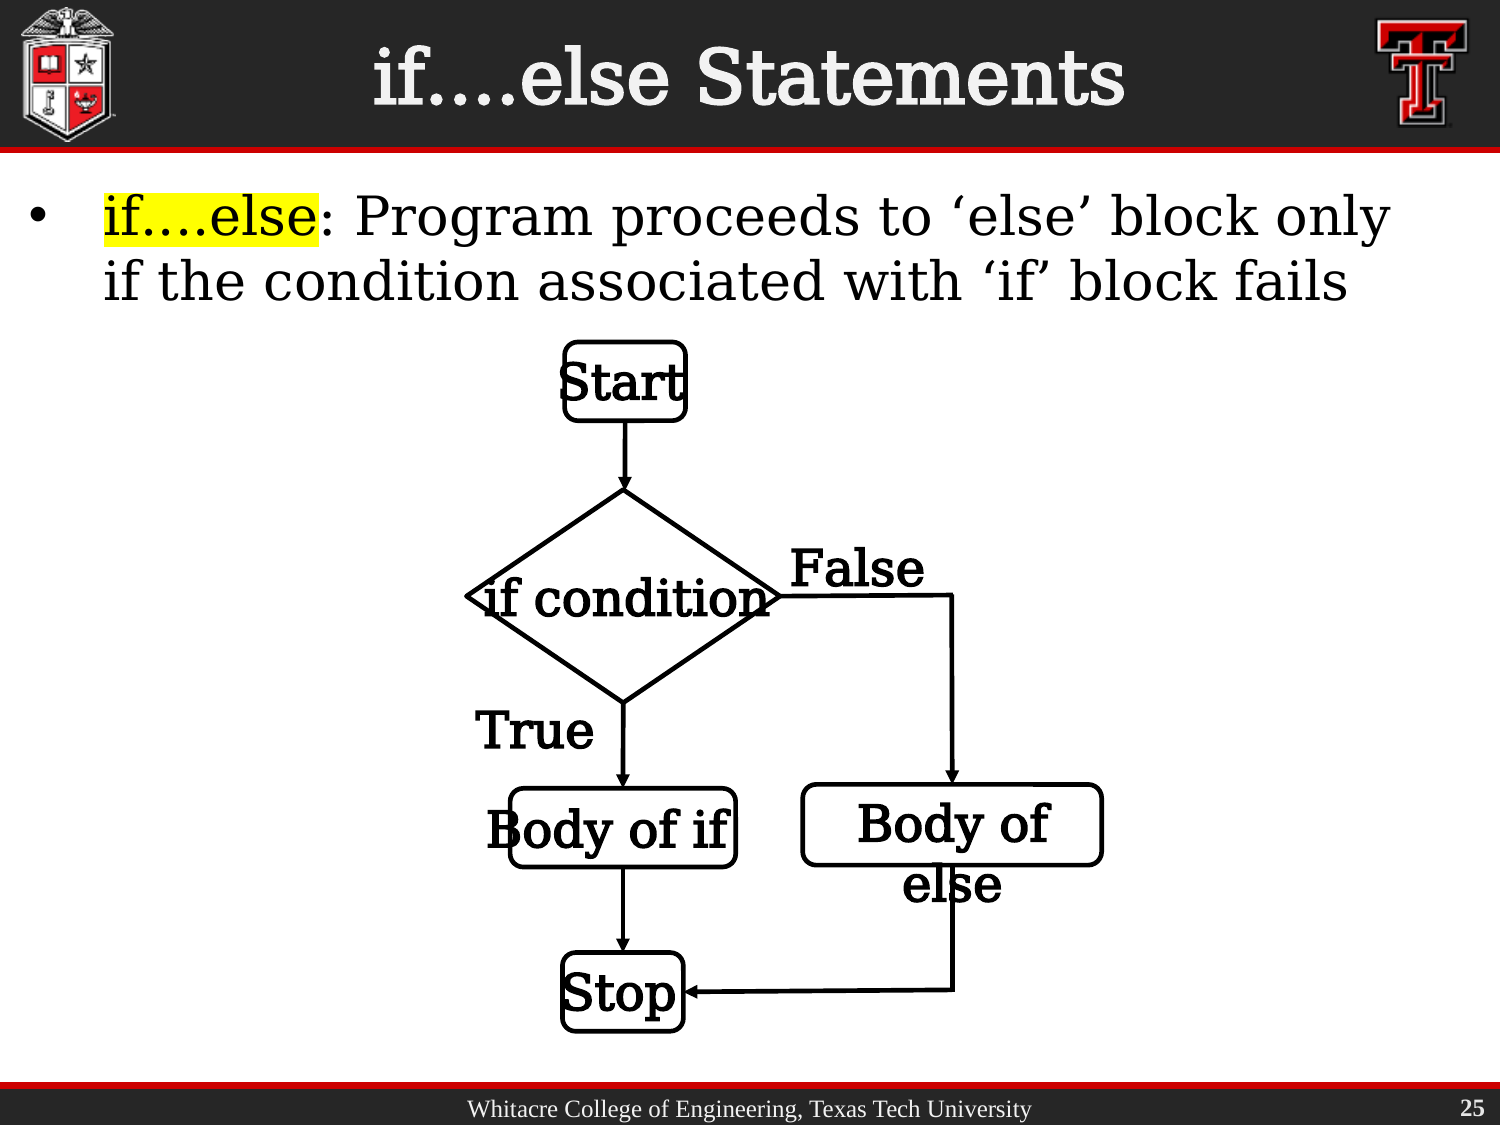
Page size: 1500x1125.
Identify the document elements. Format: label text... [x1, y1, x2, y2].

picture [21, 7, 116, 142]
picture [1373, 14, 1472, 128]
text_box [466, 341, 1113, 1032]
text_box if....else: Program proceeds to ‘else’ block only if the condition associated with ‘if’ block fails [13, 174, 1444, 319]
slide_number 25 [1392, 1086, 1500, 1125]
title if....else Statements [151, 6, 1349, 141]
